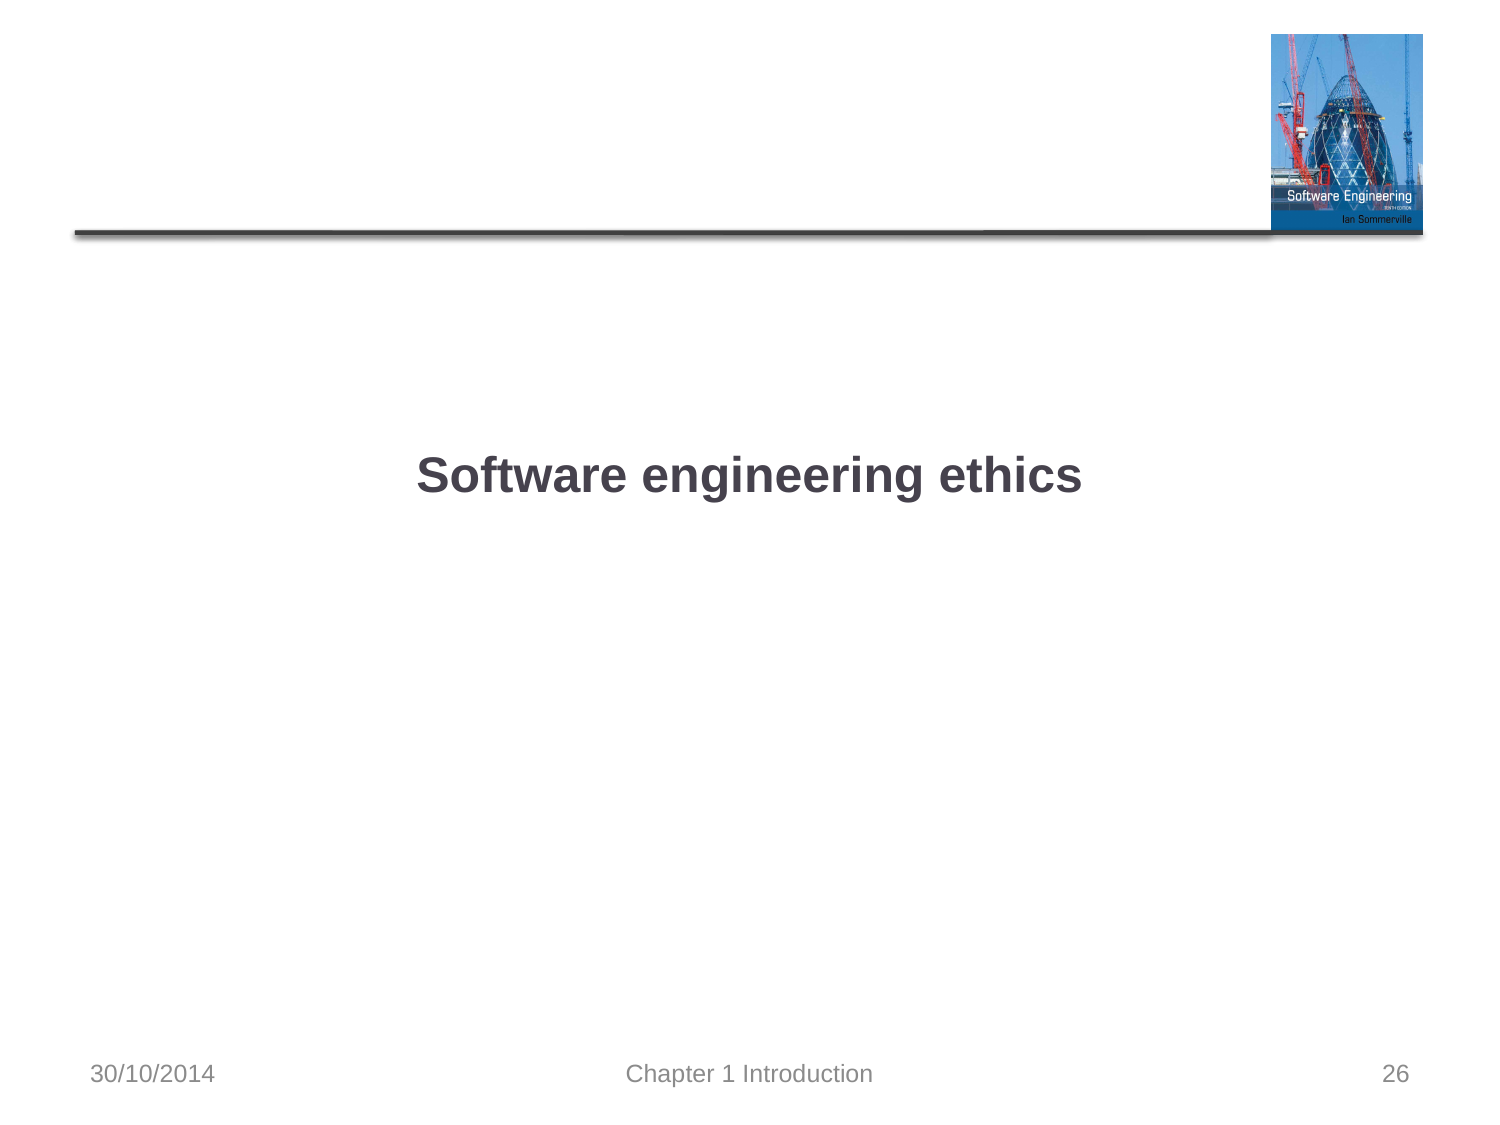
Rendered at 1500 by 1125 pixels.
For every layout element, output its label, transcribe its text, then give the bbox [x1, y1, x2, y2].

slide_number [75, 1042, 425, 1103]
footer Chapter 1 Introduction [512, 1042, 988, 1103]
slide_number 26 [1074, 1042, 1425, 1103]
title Software engineering ethics [74, 378, 1426, 567]
picture [1271, 34, 1423, 230]
